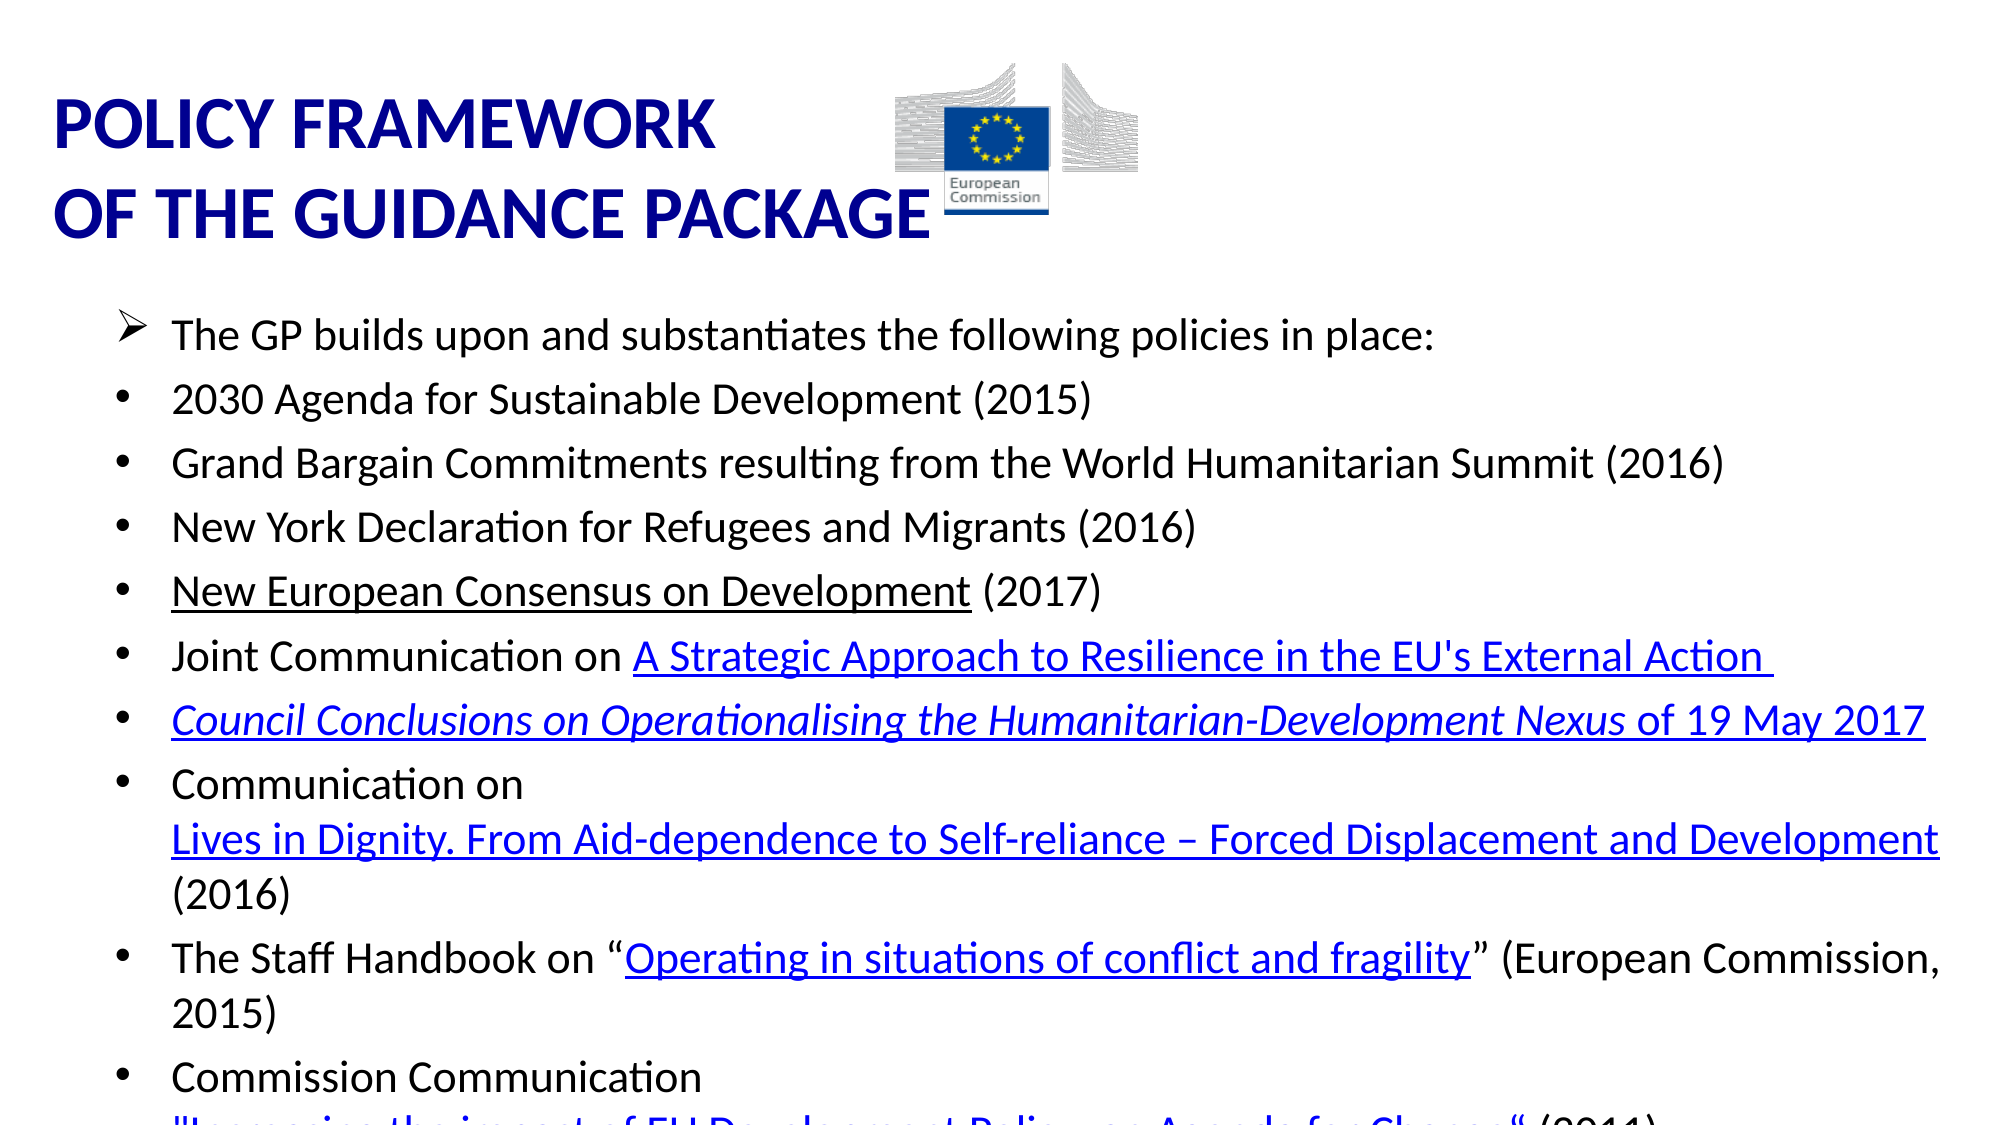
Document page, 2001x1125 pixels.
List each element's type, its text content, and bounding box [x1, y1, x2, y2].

title POLICY FRAMEWORK OF THE GUIDANCE PACKAGE [38, 15, 1839, 312]
picture [894, 62, 1138, 215]
list The GP builds upon and substantiates the following policies in place: 2030 Agenda for Sustainable Development (2015) Grand Bargain Commitments resulting from the World Humanitarian Summit (2016) New York Declaration for Refugees and Migrants (2016) New European Consensus on Development (2017) Joint Communication on A Strategic Approach to Resilience in the EU's External Action Council Conclusions on Operationalising the Humanitarian-Development Nexus of 19 May 2017 Communication on Lives in Dignity. From Aid-dependence to Self-reliance – Forced Displacement and Development (2016) The Staff Handbook on “Operating in situations of conflict and fragility” (European Commission, 2015) Commission Communication "Increasing the impact of EU Development Policy: an Agenda for Change“ (2011) [99, 296, 2000, 1040]
